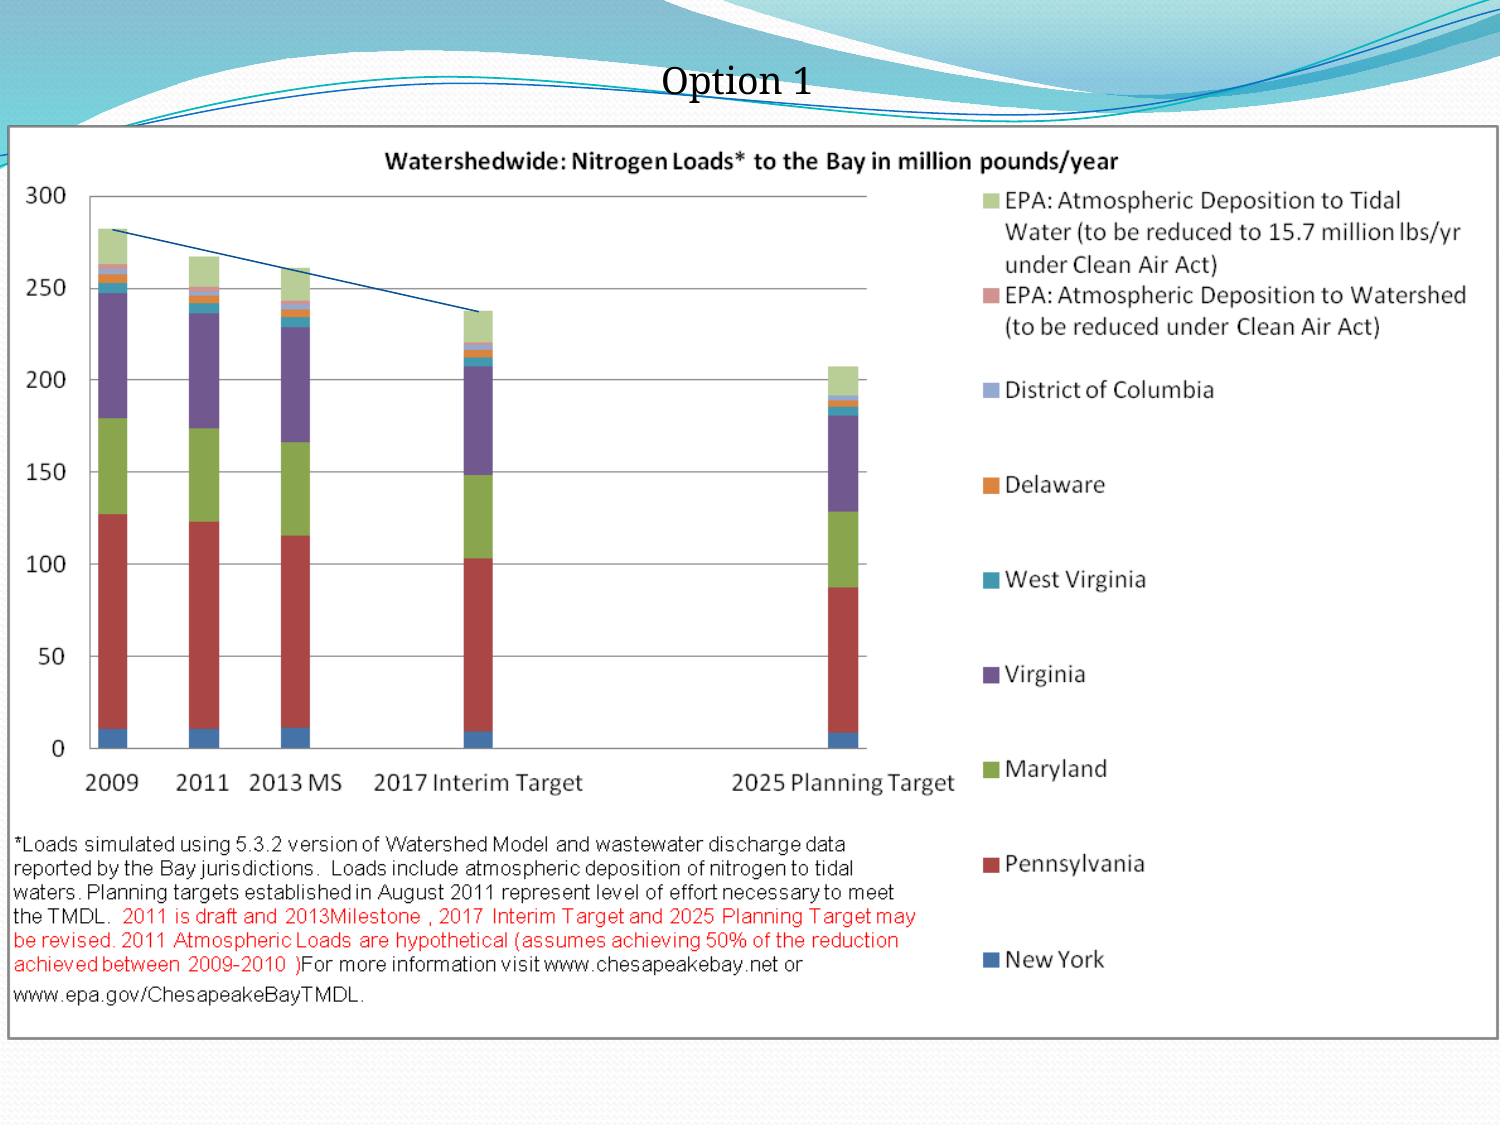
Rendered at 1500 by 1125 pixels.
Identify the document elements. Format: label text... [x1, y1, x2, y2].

picture [0, 124, 1500, 1041]
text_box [112, 229, 480, 312]
text_box Option 1 [324, 49, 1150, 110]
